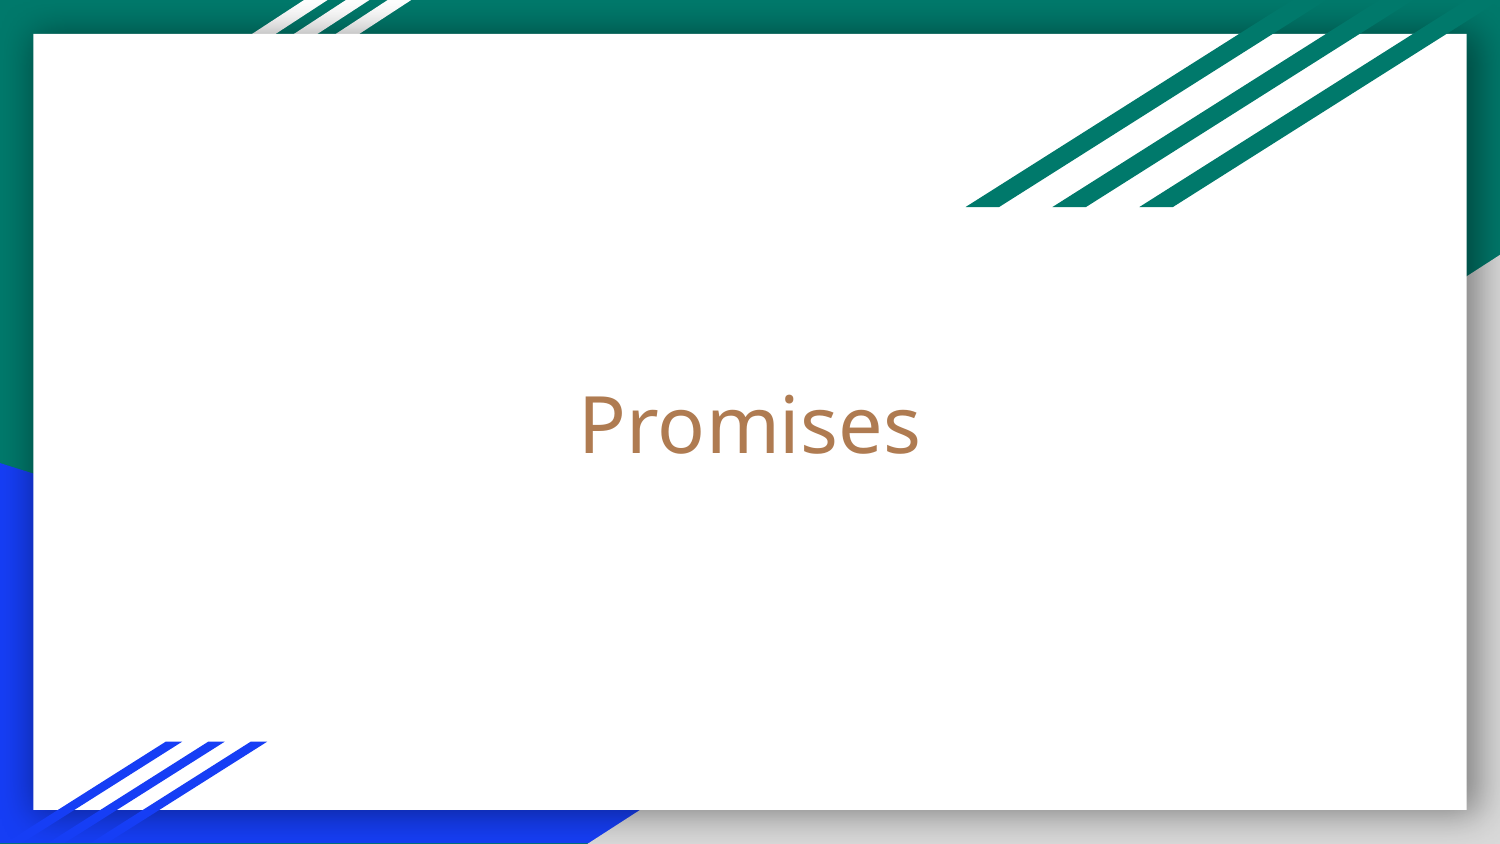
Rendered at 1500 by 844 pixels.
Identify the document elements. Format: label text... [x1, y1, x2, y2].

title Promises [227, 213, 1273, 631]
